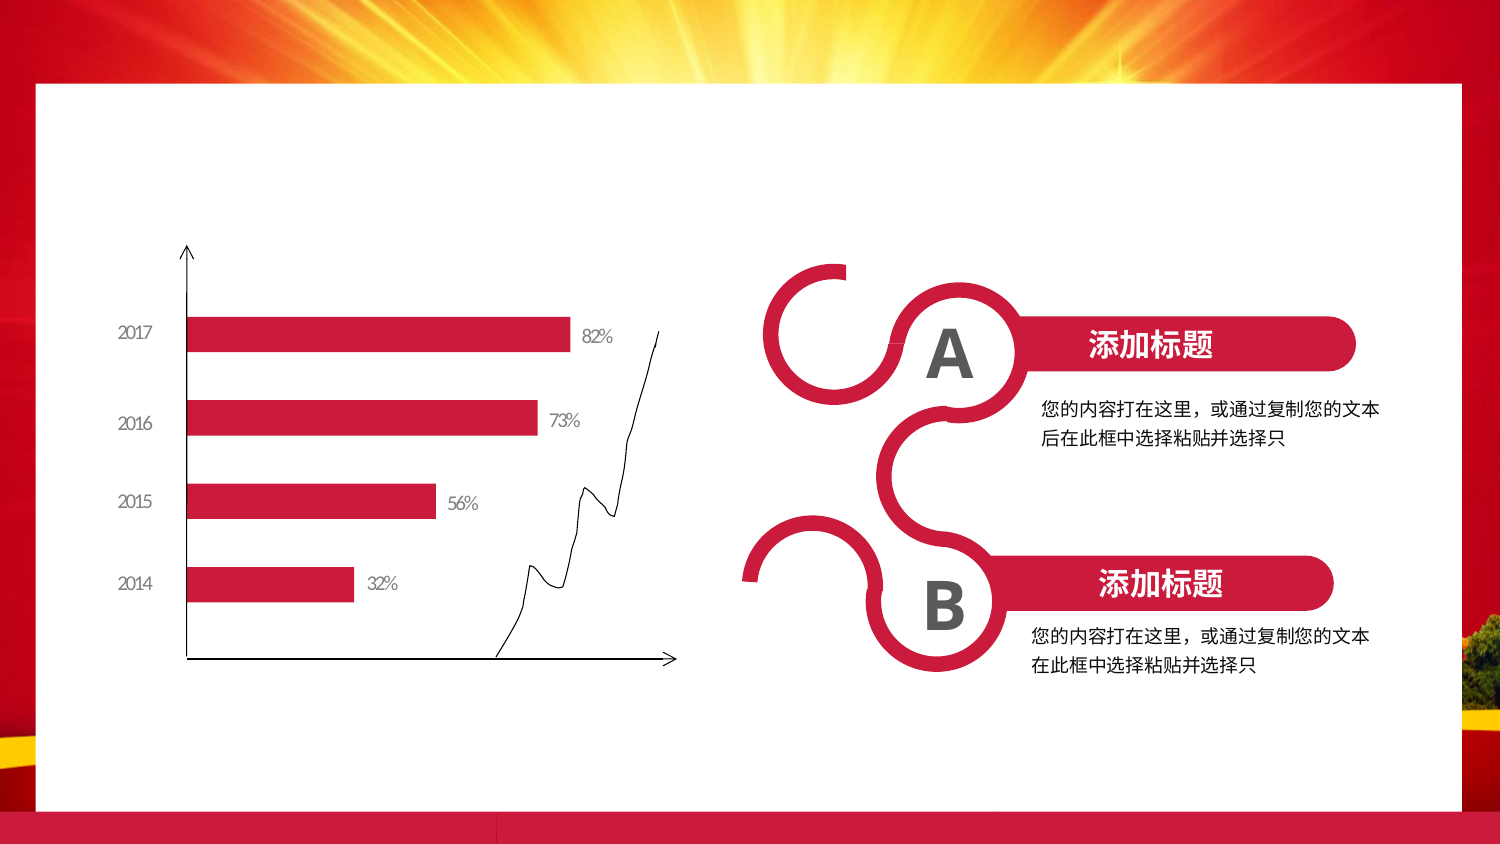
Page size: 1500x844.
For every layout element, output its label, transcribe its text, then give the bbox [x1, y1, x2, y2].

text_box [106, 313, 195, 601]
text_box 您的内容打在这里，或通过复制您的文本 在此框中选择粘贴并选择只 [1017, 610, 1425, 714]
text_box 添加标题 [1008, 555, 1334, 611]
text_box [0, 811, 496, 844]
picture [0, 0, 1500, 811]
text_box 添加标题 [1031, 316, 1357, 372]
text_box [762, 263, 1031, 424]
text_box 您的内容打在这里，或通过复制您的文本后在此框中选择粘贴并选择只 [1027, 383, 1407, 457]
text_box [744, 405, 1008, 672]
text_box [496, 811, 997, 844]
text_box [997, 811, 1500, 844]
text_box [186, 244, 677, 659]
